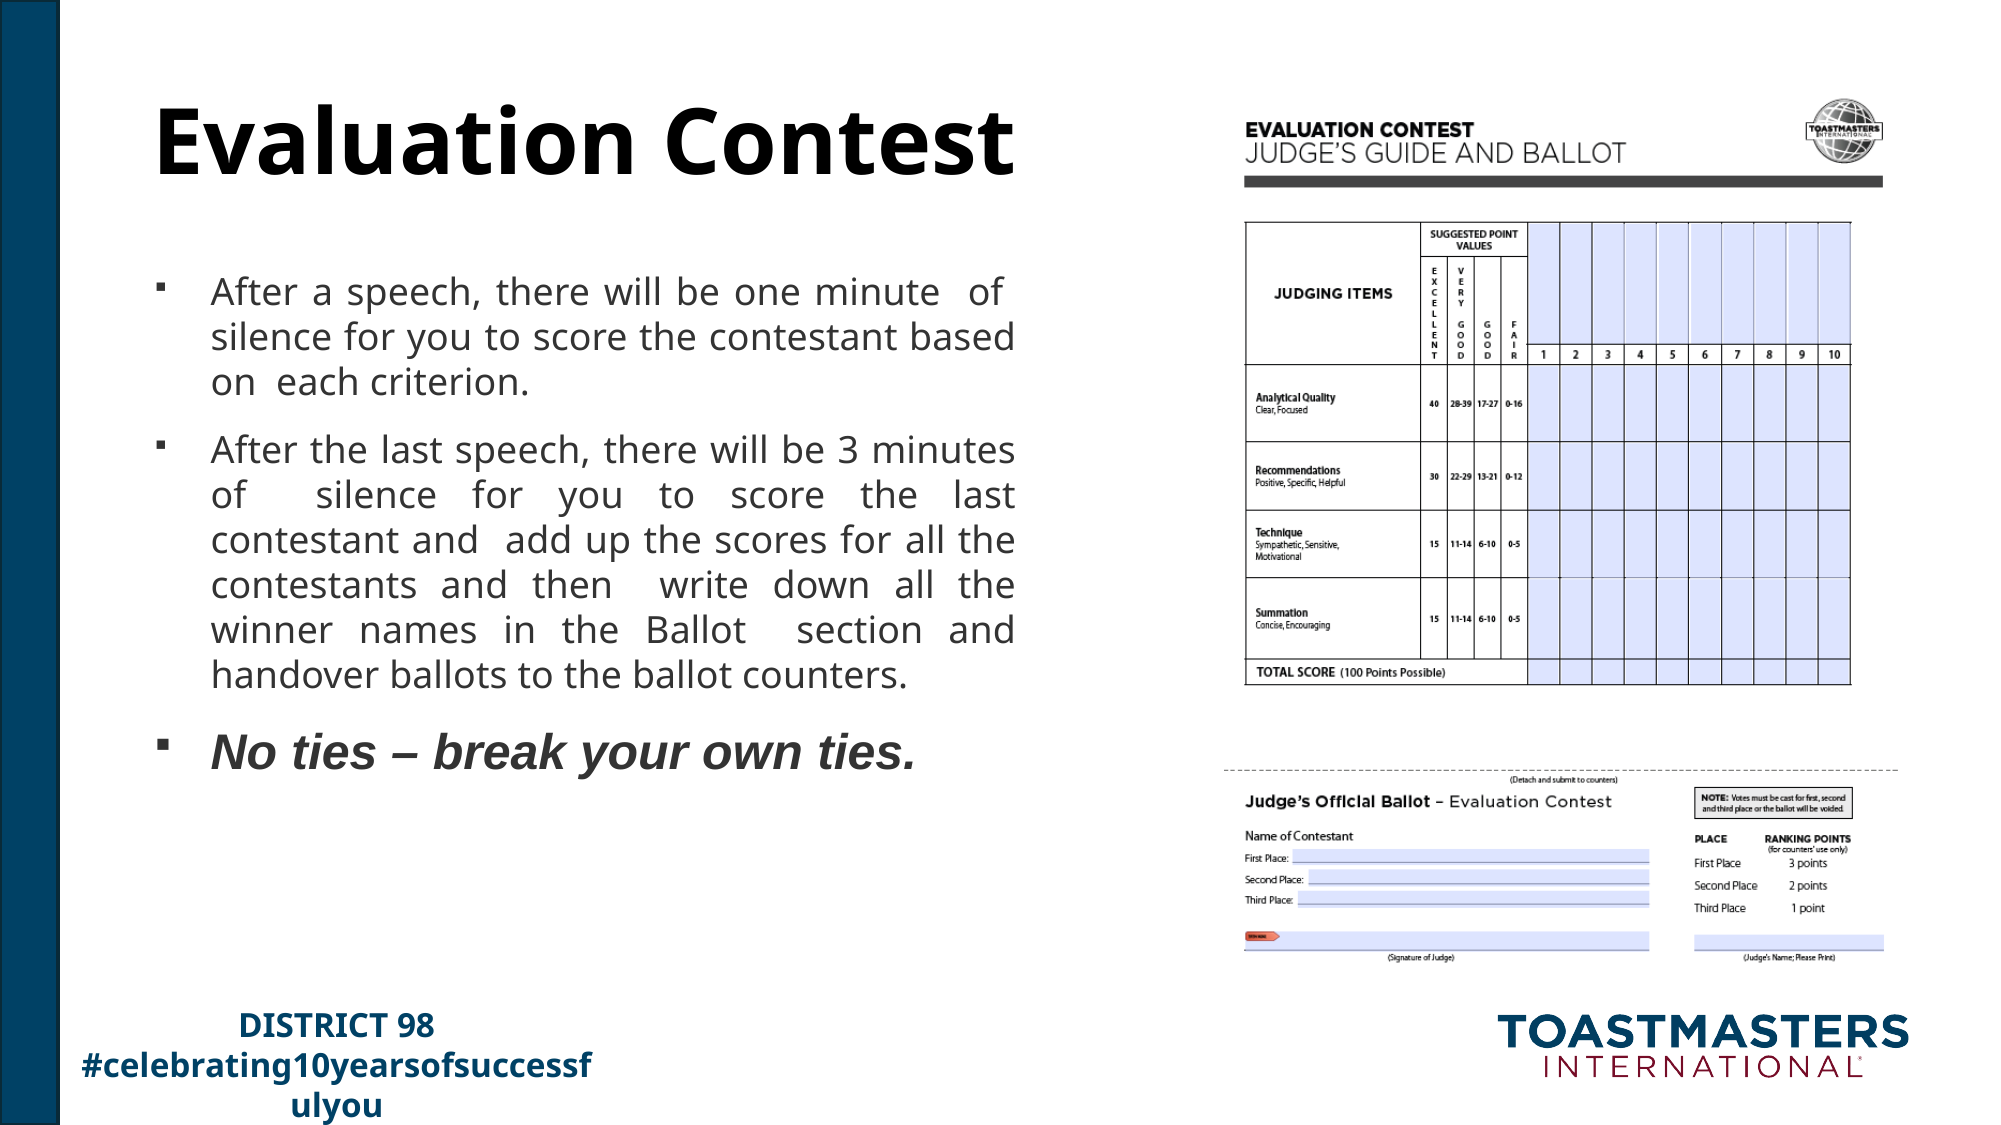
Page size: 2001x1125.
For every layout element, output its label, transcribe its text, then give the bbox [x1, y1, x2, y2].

title Evaluation Contest [137, 59, 1944, 229]
list After a speech, there will be one minute of silence for you to score the contestant based on each criterion. After the last speech, there will be 3 minutes of silence for you to score the last contestant and add up the scores for all the contestants and then write down all the winner names in the Ballot section and handover ballots to the ballot counters. No ties – break your own ties. [137, 260, 1033, 950]
text_box [0, 0, 60, 1125]
text_box DISTRICT 98 #celebrating10yearsofsuccessfulyou [58, 996, 616, 1125]
picture [1224, 74, 2000, 1125]
